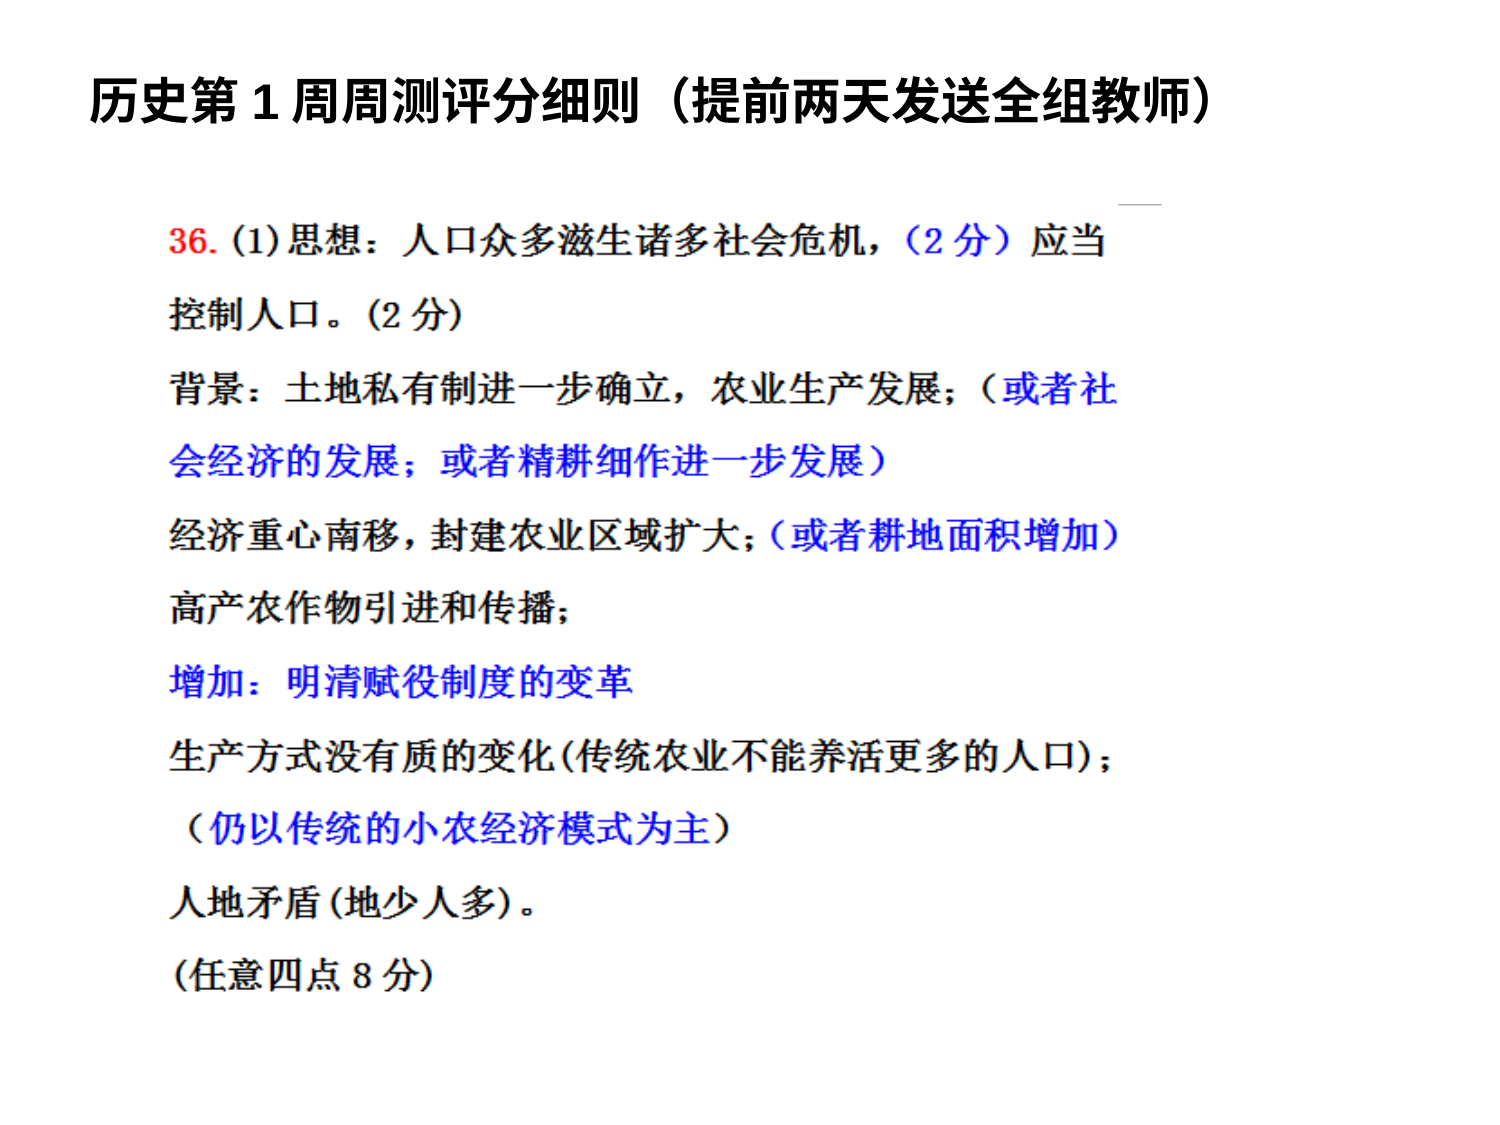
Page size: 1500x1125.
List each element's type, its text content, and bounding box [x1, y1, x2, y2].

text_box 历史第1周周测评分细则（提前两天发送全组教师） [74, 62, 1350, 138]
picture [149, 204, 1201, 1013]
